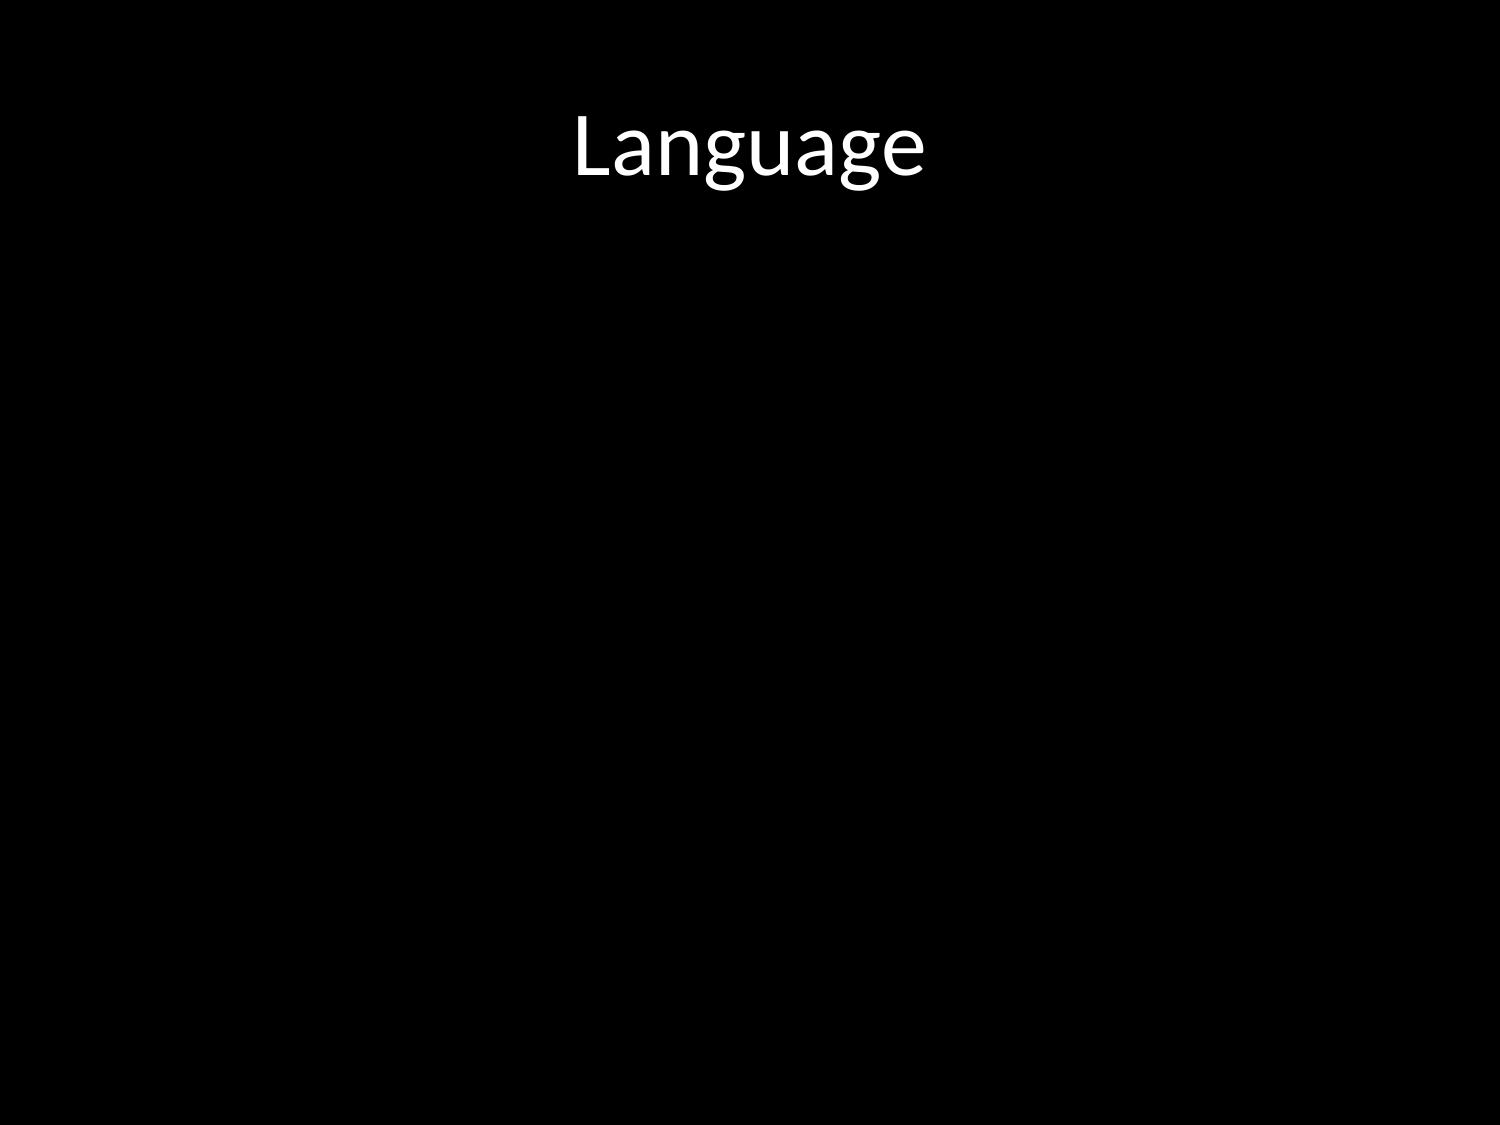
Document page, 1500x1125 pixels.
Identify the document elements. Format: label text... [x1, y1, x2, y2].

title Language [75, 45, 1425, 233]
